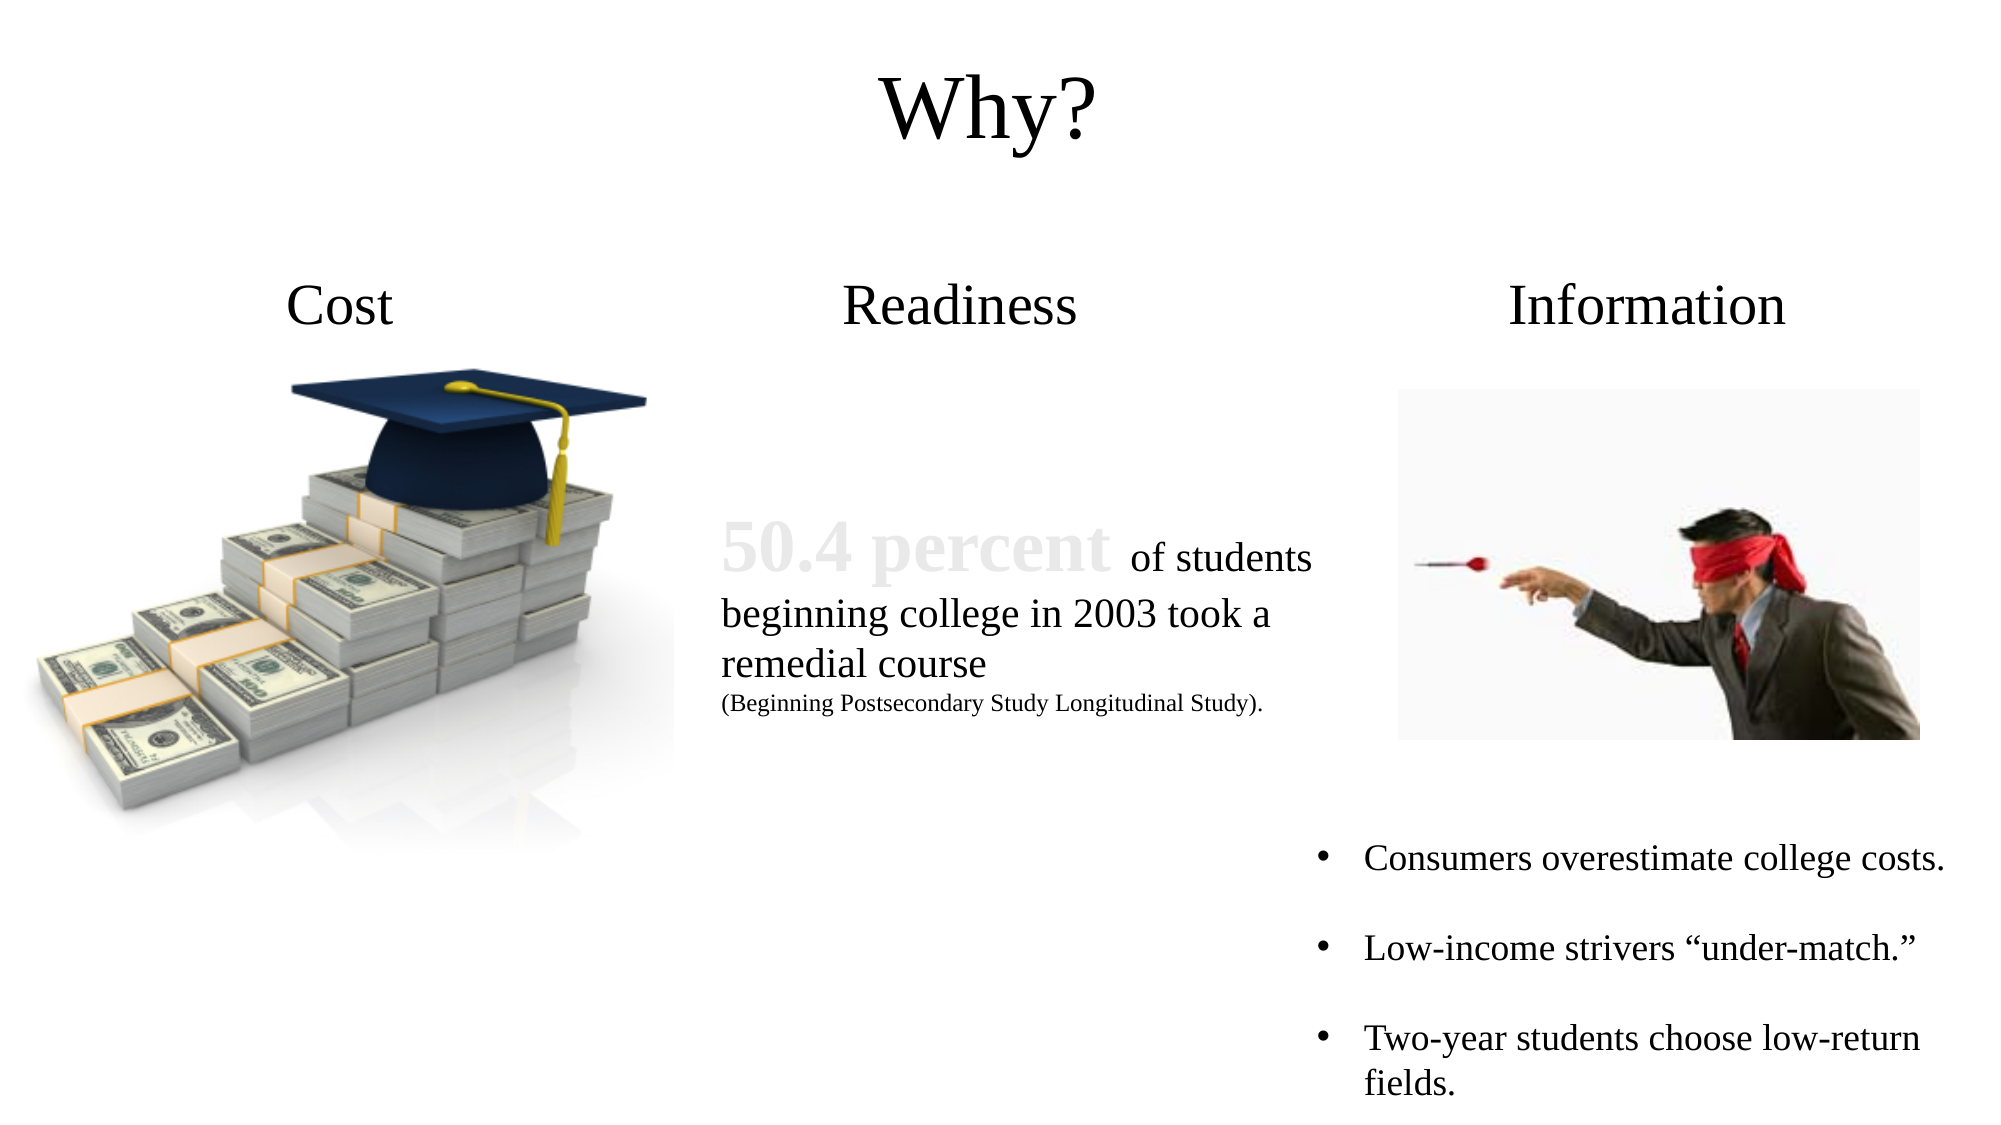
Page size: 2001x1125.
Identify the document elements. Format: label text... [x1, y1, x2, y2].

text_box Consumers overestimate college costs. Low-income strivers “under-match.” Two-year students choose low-return fields. [1302, 825, 2000, 1110]
text_box Readiness [827, 258, 1114, 344]
title Why? [137, 0, 1863, 218]
text_box 50.4 percent of students beginning college in 2003 took a remedial course (Beginning Postsecondary Study Longitudinal Study). [706, 488, 1348, 724]
picture [1398, 389, 1920, 740]
text_box Information [1493, 258, 1859, 344]
text_box Cost [33, 258, 647, 344]
picture [0, 354, 674, 860]
